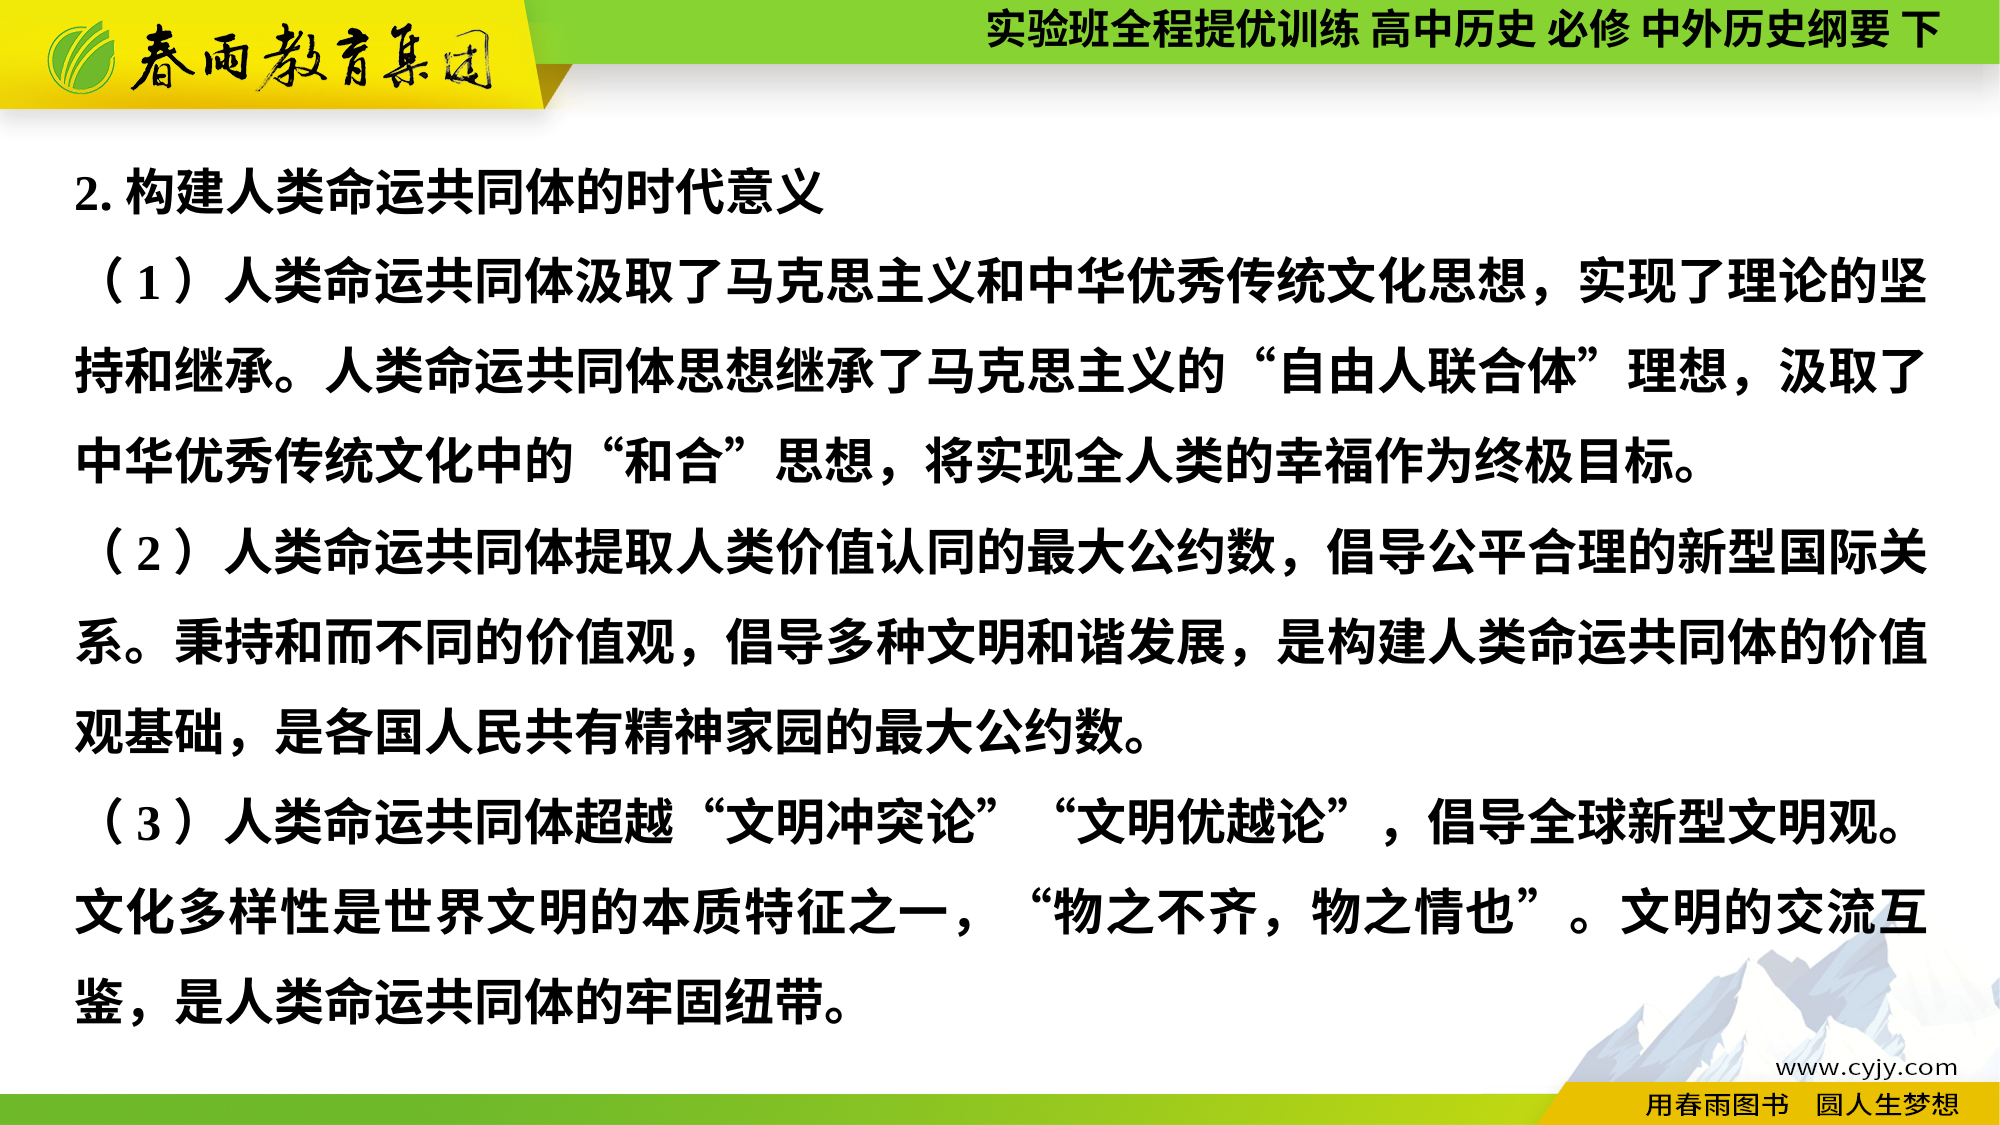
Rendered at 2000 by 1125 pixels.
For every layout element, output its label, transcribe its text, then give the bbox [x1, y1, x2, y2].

picture [0, 0, 2000, 1125]
list 2.构建人类命运共同体的时代意义 （1）人类命运共同体汲取了马克思主义和中华优秀传统文化思想，实现了理论的坚持和继承。人类命运共同体思想继承了马克思主义的“自由人联合体”理想，汲取了中华优秀传统文化中的“和合”思想，将实现全人类的幸福作为终极目标。 （2）人类命运共同体提取人类价值认同的最大公约数，倡导公平合理的新型国际关系。秉持和而不同的价值观，倡导多种文明和谐发展，是构建人类命运共同体的价值观基础，是各国人民共有精神家园的最大公约数。 （3）人类命运共同体超越“文明冲突论”“文明优越论”，倡导全球新型文明观。文化多样性是世界文明的本质特征之一，“物之不齐，物之情也”。文明的交流互鉴，是人类命运共同体的牢固纽带。 [59, 122, 1944, 1035]
